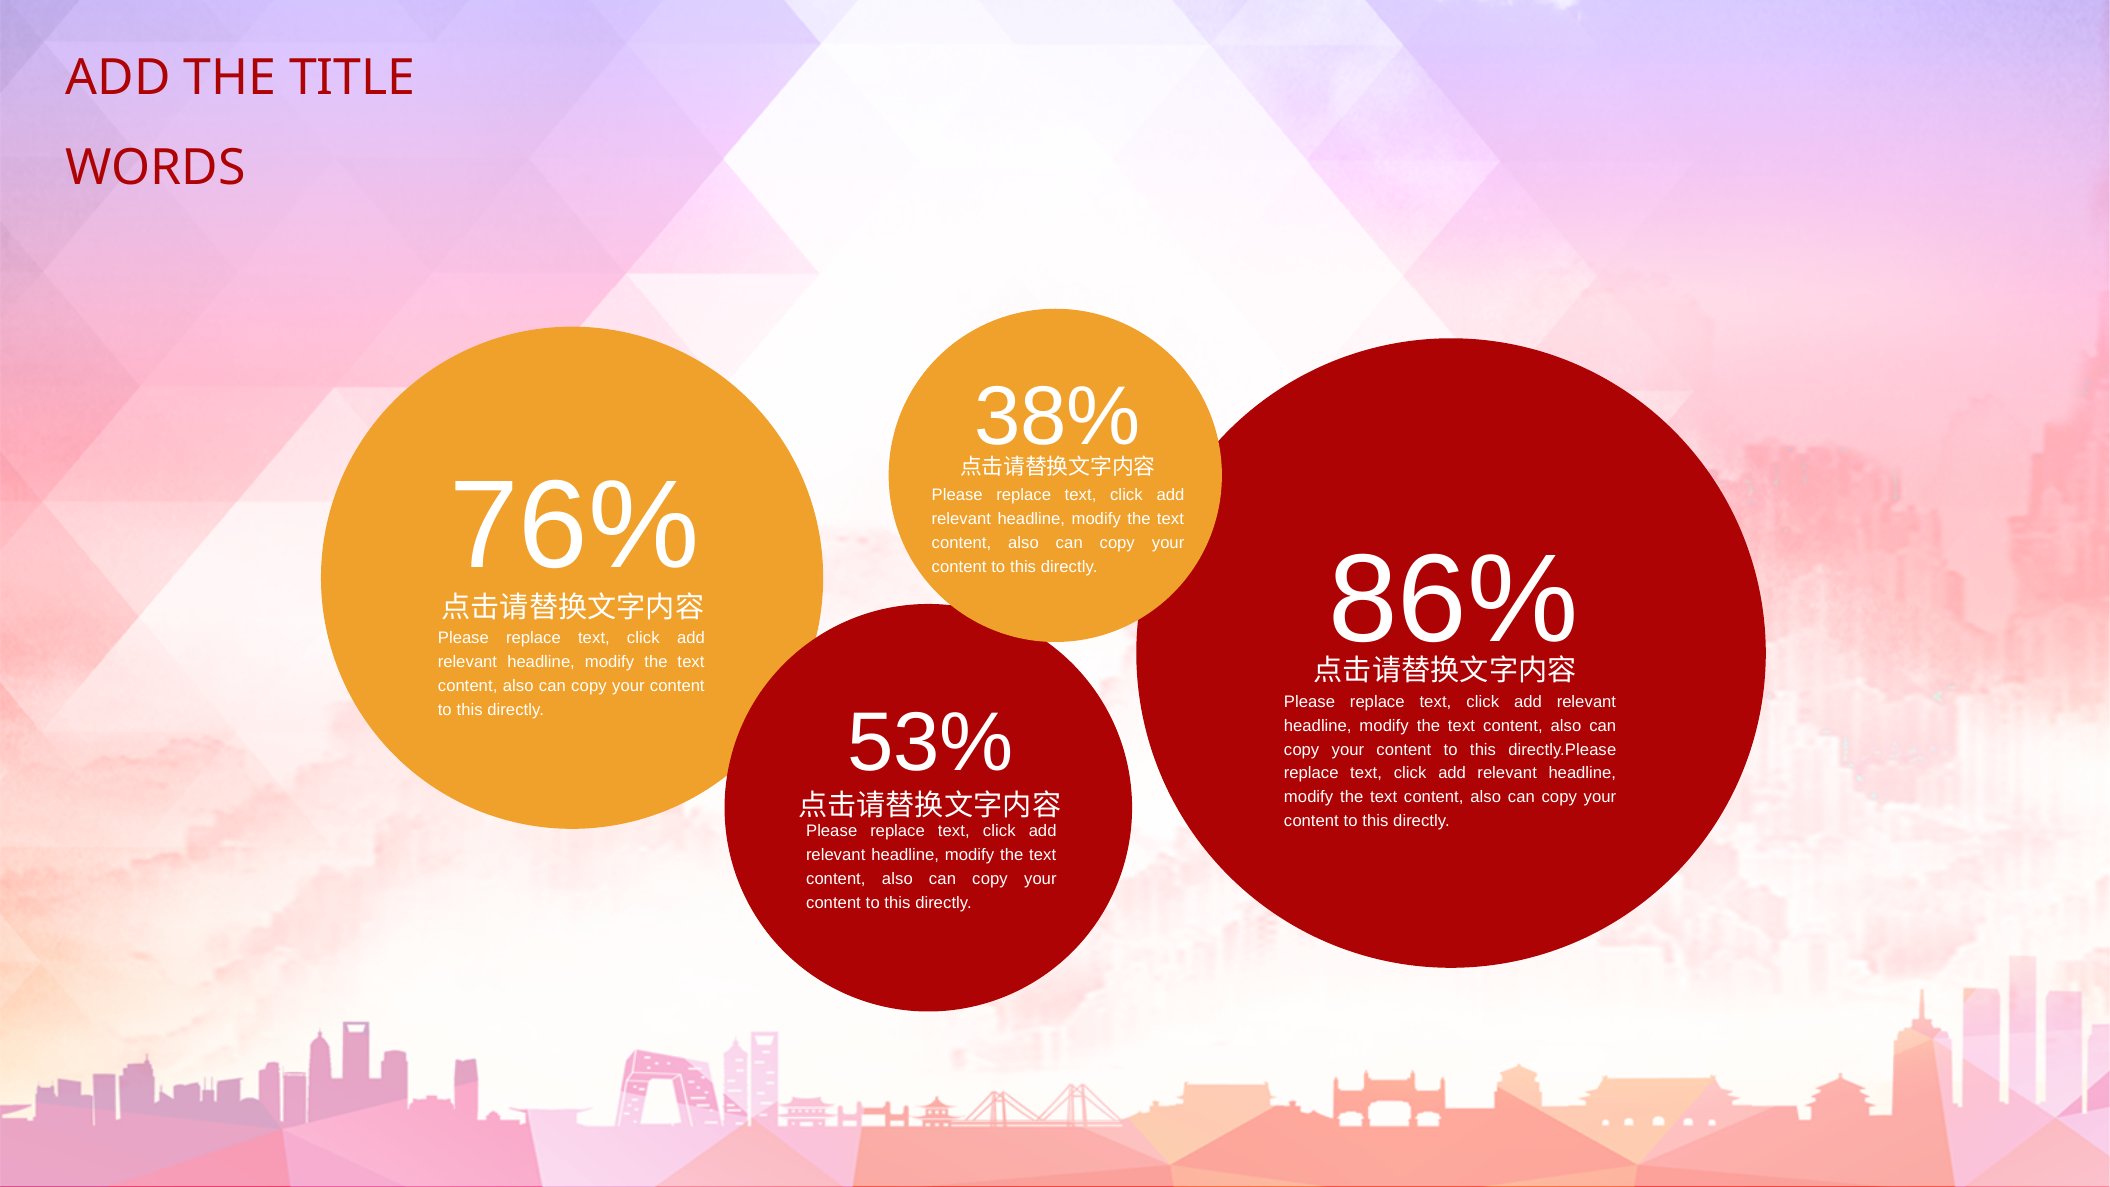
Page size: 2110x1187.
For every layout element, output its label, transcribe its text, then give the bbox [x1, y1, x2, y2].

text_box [1136, 338, 1766, 968]
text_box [724, 603, 1133, 1012]
text_box ADD THE TITLE WORDS [50, 7, 583, 202]
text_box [320, 326, 824, 829]
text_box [888, 308, 1222, 642]
